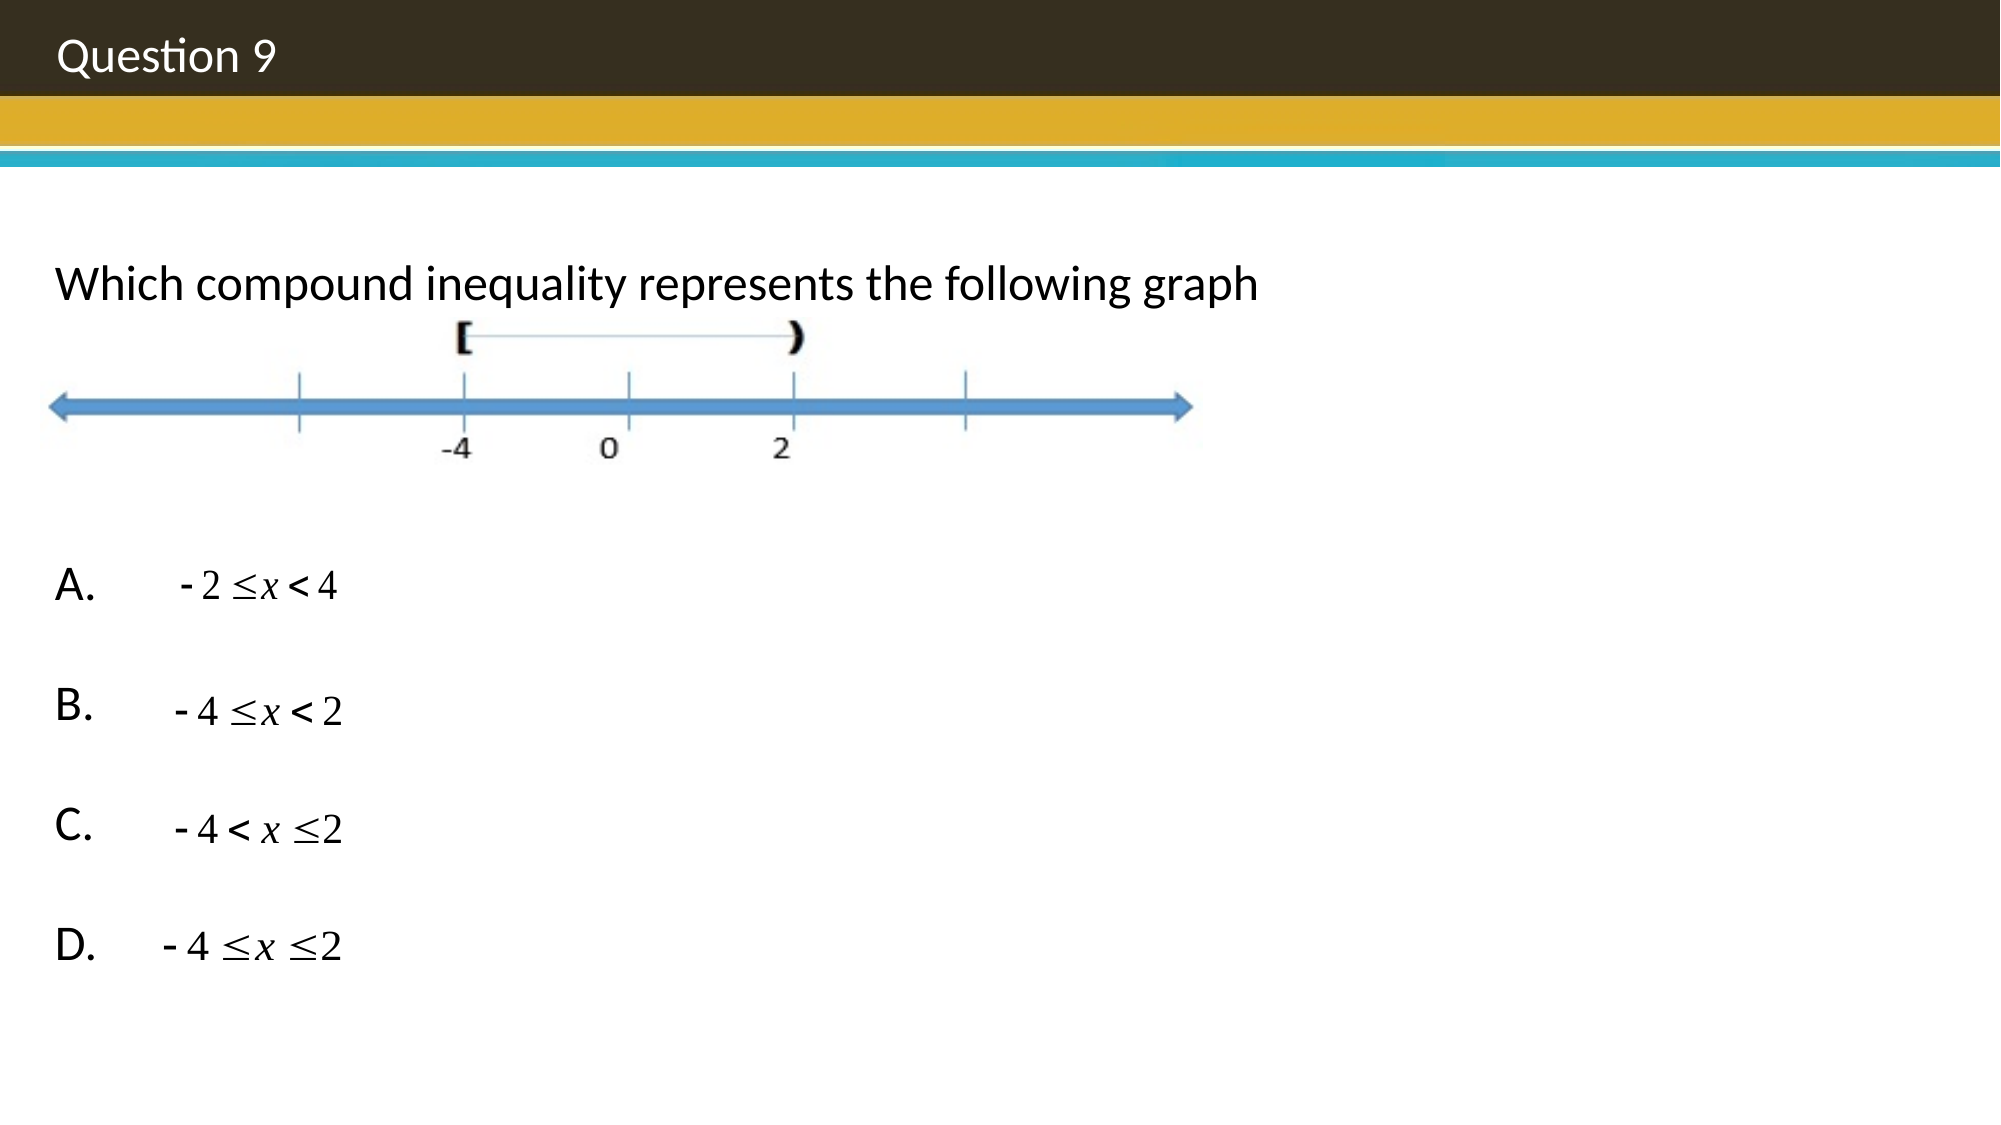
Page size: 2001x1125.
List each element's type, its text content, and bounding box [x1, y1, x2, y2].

picture [155, 921, 350, 972]
text_box Question 9 [41, 14, 293, 90]
text_box Which compound inequality represents the following graph A. B. C. D. [40, 243, 1898, 1125]
picture [168, 685, 350, 736]
picture [168, 803, 350, 855]
picture [174, 560, 344, 611]
picture [40, 317, 1203, 467]
picture [0, 0, 2000, 167]
